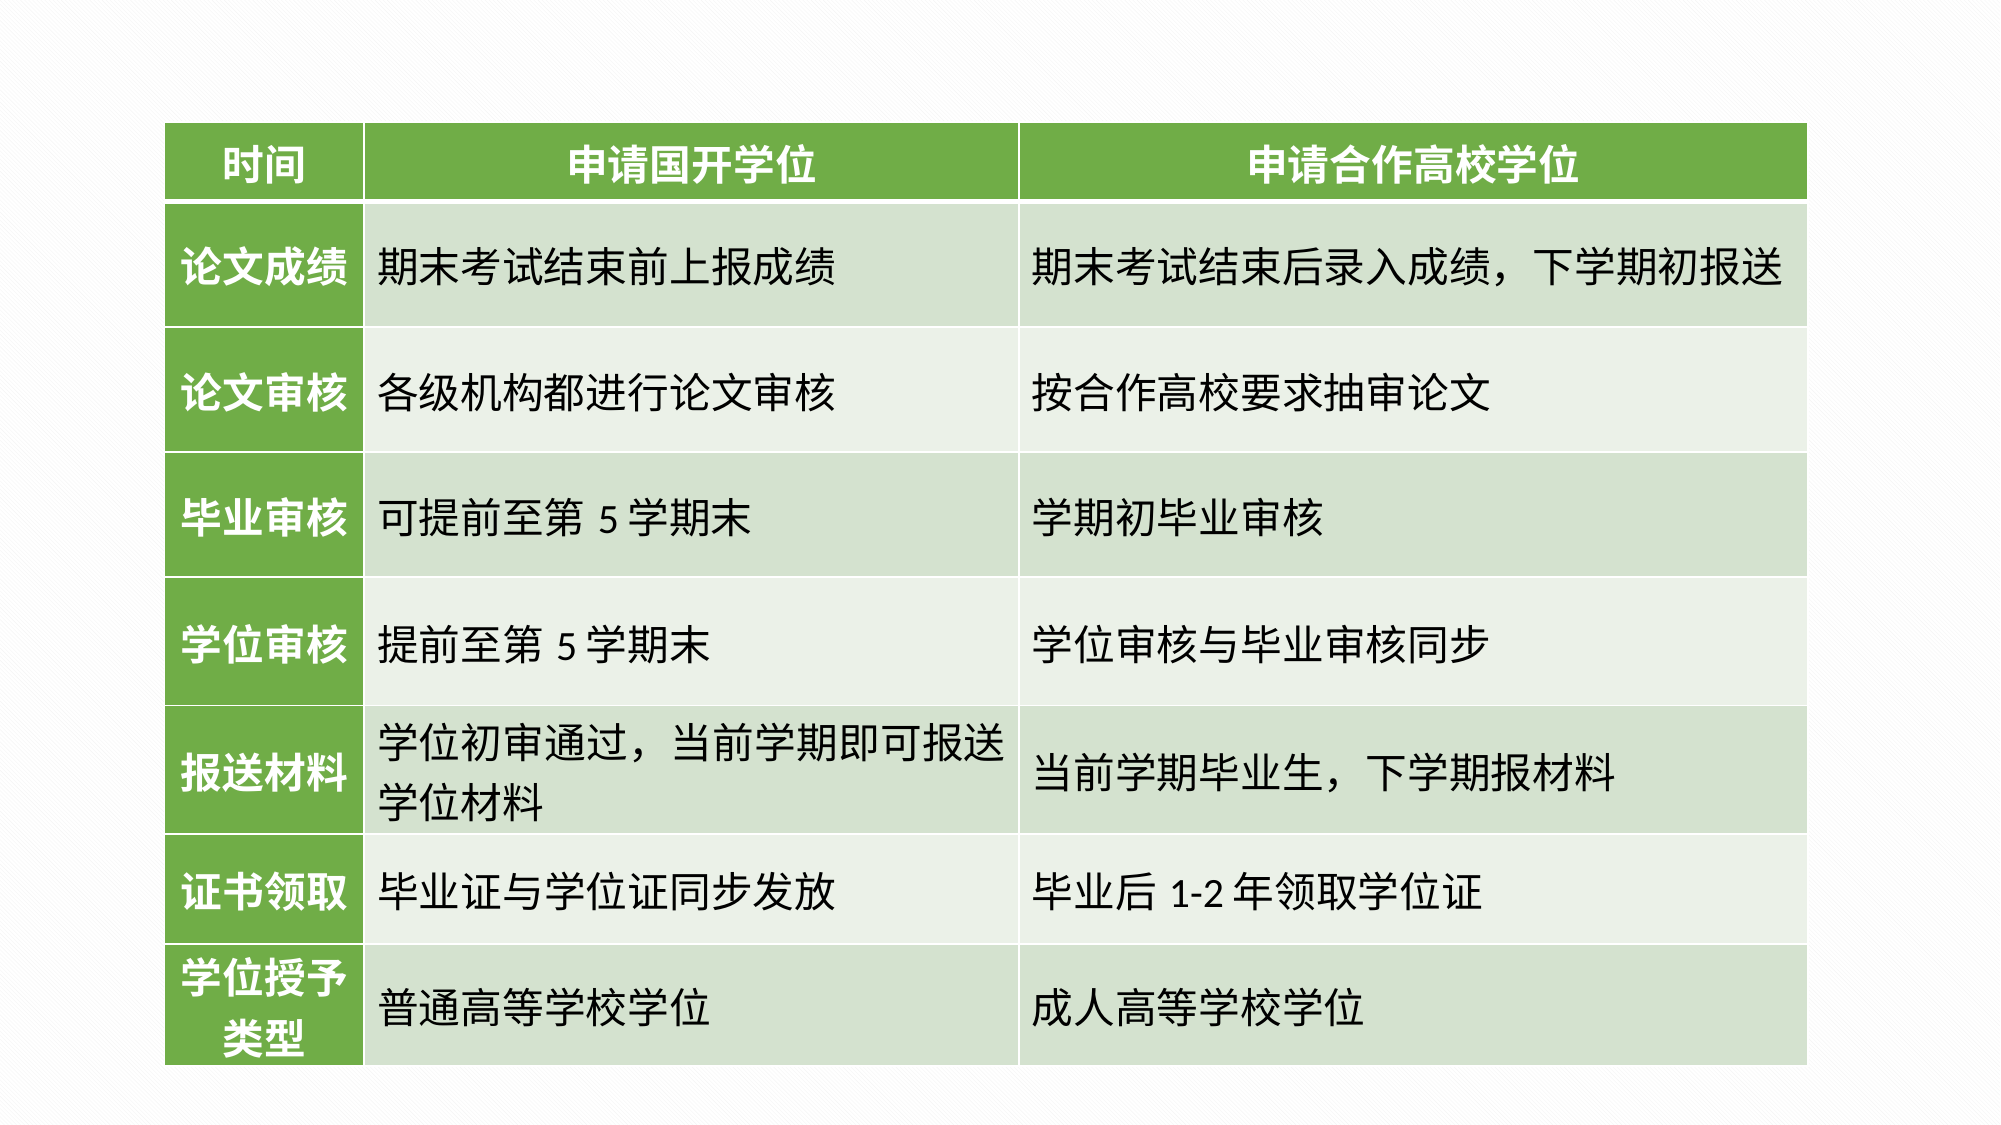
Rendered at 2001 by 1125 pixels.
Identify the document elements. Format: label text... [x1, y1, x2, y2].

table_cell 提前至第5学期末 [365, 578, 1018, 705]
table_cell 普通高等学校学位 [365, 945, 1018, 1065]
table_cell 证书领取 [165, 835, 363, 943]
table_cell 报送材料 [165, 706, 363, 833]
table_cell 期末考试结束后录入成绩，下学期初报送 [1020, 204, 1807, 326]
table_cell 按合作高校要求抽审论文 [1020, 328, 1807, 451]
table_cell 各级机构都进行论文审核 [365, 328, 1018, 451]
table_cell 学位审核与毕业审核同步 [1020, 578, 1807, 705]
table_cell 当前学期毕业生，下学期报材料 [1020, 706, 1807, 833]
table_cell 学位初审通过，当前学期即可报送学位材料 [365, 706, 1018, 833]
table_header 时间 [165, 123, 363, 199]
table_cell 毕业证与学位证同步发放 [365, 835, 1018, 943]
table_cell 学位审核 [165, 578, 363, 705]
table_header 申请国开学位 [365, 123, 1018, 199]
table_cell 可提前至第5学期末 [365, 453, 1018, 576]
table_cell 毕业后1-2年领取学位证 [1020, 835, 1807, 943]
table_cell 论文审核 [165, 328, 363, 451]
table_header 申请合作高校学位 [1020, 123, 1807, 199]
table_cell 论文成绩 [165, 204, 363, 326]
table_cell 期末考试结束前上报成绩 [365, 204, 1018, 326]
table_cell 毕业审核 [165, 453, 363, 576]
table_cell 学位授予类型 [165, 945, 363, 1065]
table_cell 学期初毕业审核 [1020, 453, 1807, 576]
table_cell 成人高等学校学位 [1020, 945, 1807, 1065]
